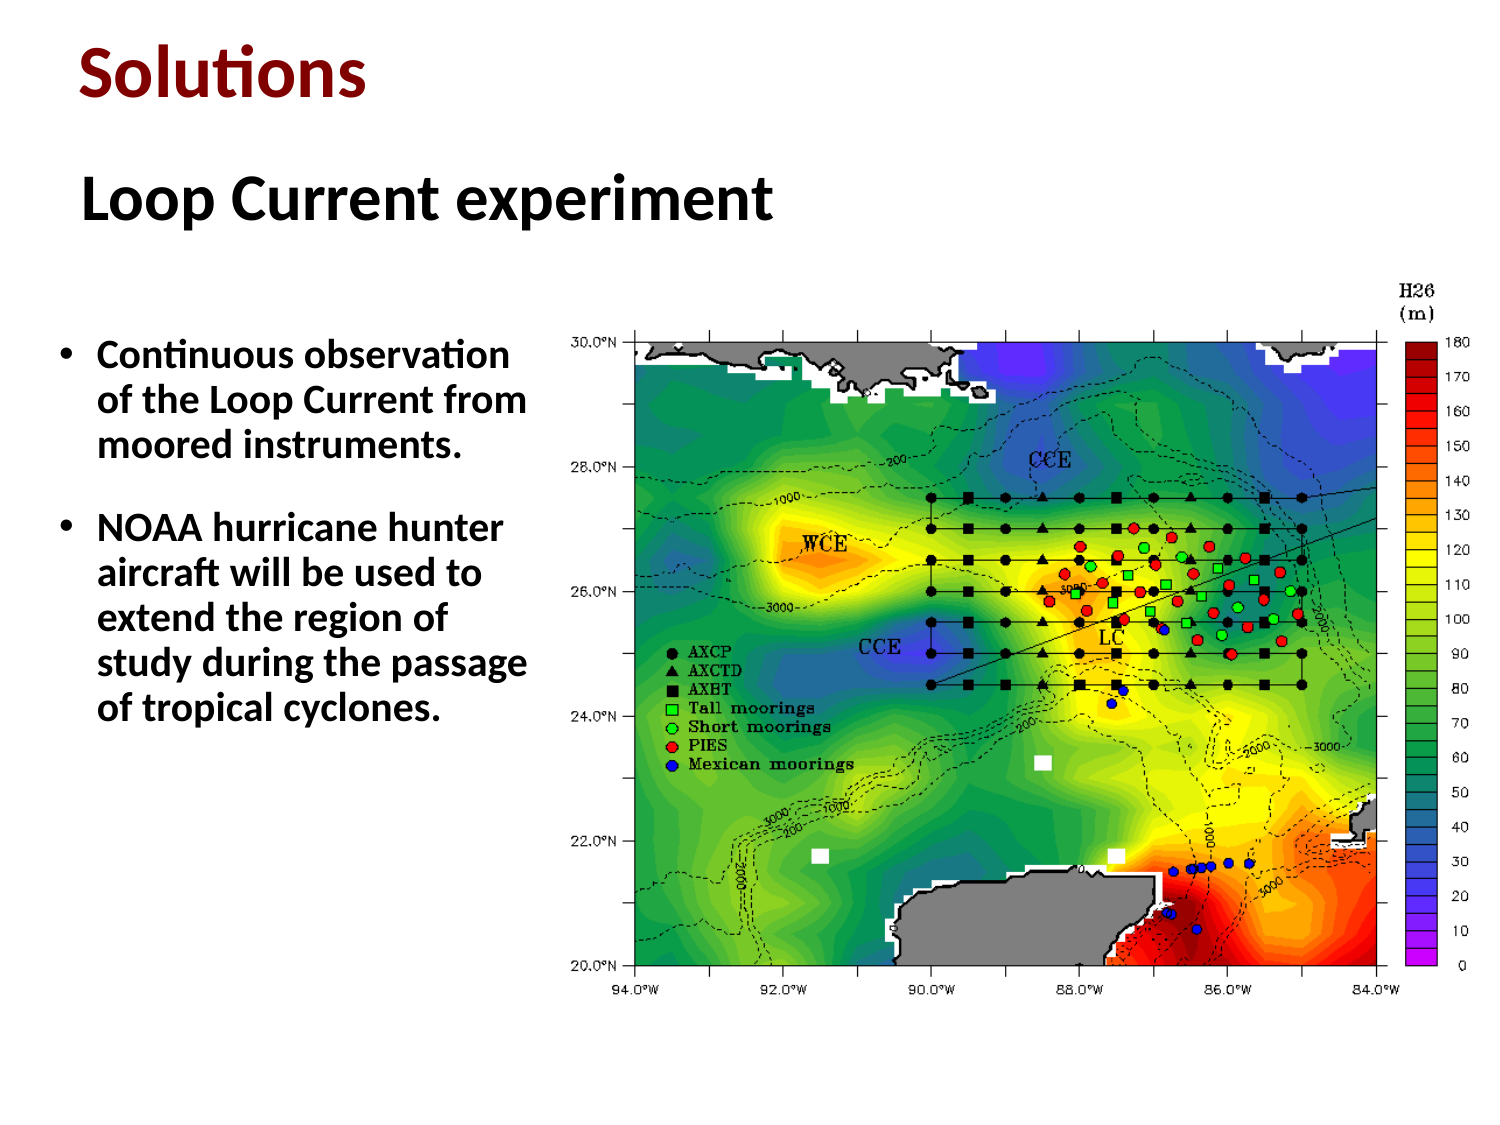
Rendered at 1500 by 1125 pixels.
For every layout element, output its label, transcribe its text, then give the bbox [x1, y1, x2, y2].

picture [562, 251, 1495, 1055]
title Solutions [77, 8, 601, 128]
text_box Continuous observation of the Loop Current from moored instruments. NOAA hurricane hunter aircraft will be used to extend the region of study during the passage of tropical cyclones. [44, 325, 557, 747]
text_box Loop Current experiment [79, 134, 927, 253]
